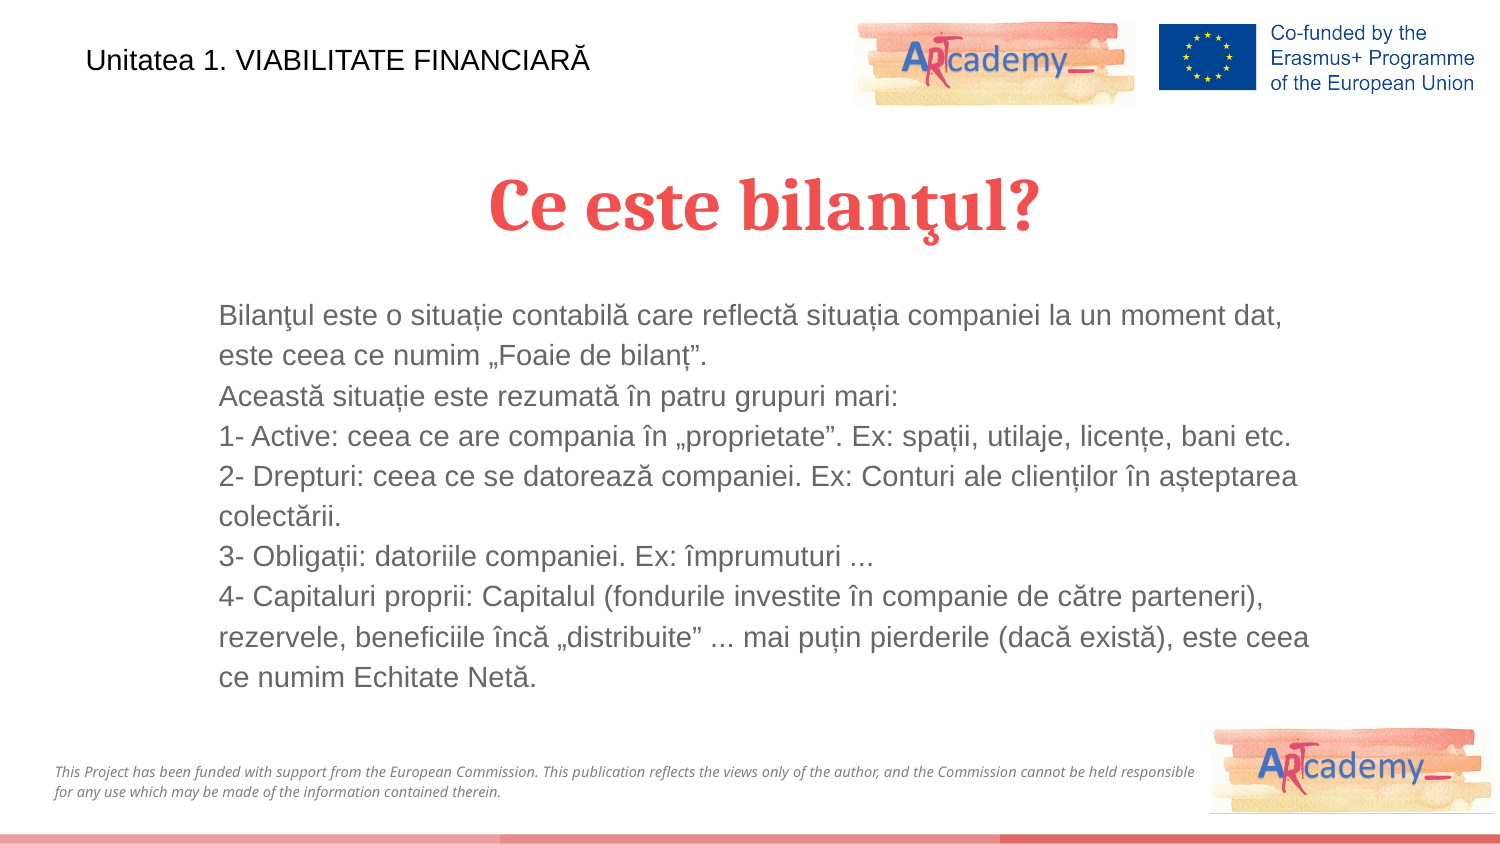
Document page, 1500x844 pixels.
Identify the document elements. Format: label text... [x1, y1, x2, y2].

list Bilanţul este o situație contabilă care reflectă situația companiei la un moment dat, este ceea ce numim „Foaie de bilanț”. Această situație este rezumată în patru grupuri mari: 1- Active: ceea ce are compania în „proprietate”. Ex: spații, utilaje, licențe, bani etc. 2- Drepturi: ceea ce se datorează companiei. Ex: Conturi ale clienților în așteptarea colectării. 3- Obligații: datoriile companiei. Ex: împrumuturi ... 4- Capitaluri proprii: Capitalul (fondurile investite în companie de către parteneri), rezervele, beneficiile încă „distribuite” ... mai puțin pierderile (dacă există), este ceea ce numim Echitate Netă. [180, 276, 1352, 710]
picture [854, 2, 1137, 138]
picture [1158, 24, 1474, 94]
text_box This Project has been funded with support from the European Commission. This publication reflects the views only of the author, and the Commission cannot be held responsible for any use which may be made of the information contained therein. [39, 754, 1205, 799]
picture [1210, 709, 1493, 844]
title Ce este bilanţul? [180, 53, 1352, 261]
text_box Unitatea 1. VIABILITATE FINANCIARĂ [70, 33, 652, 84]
